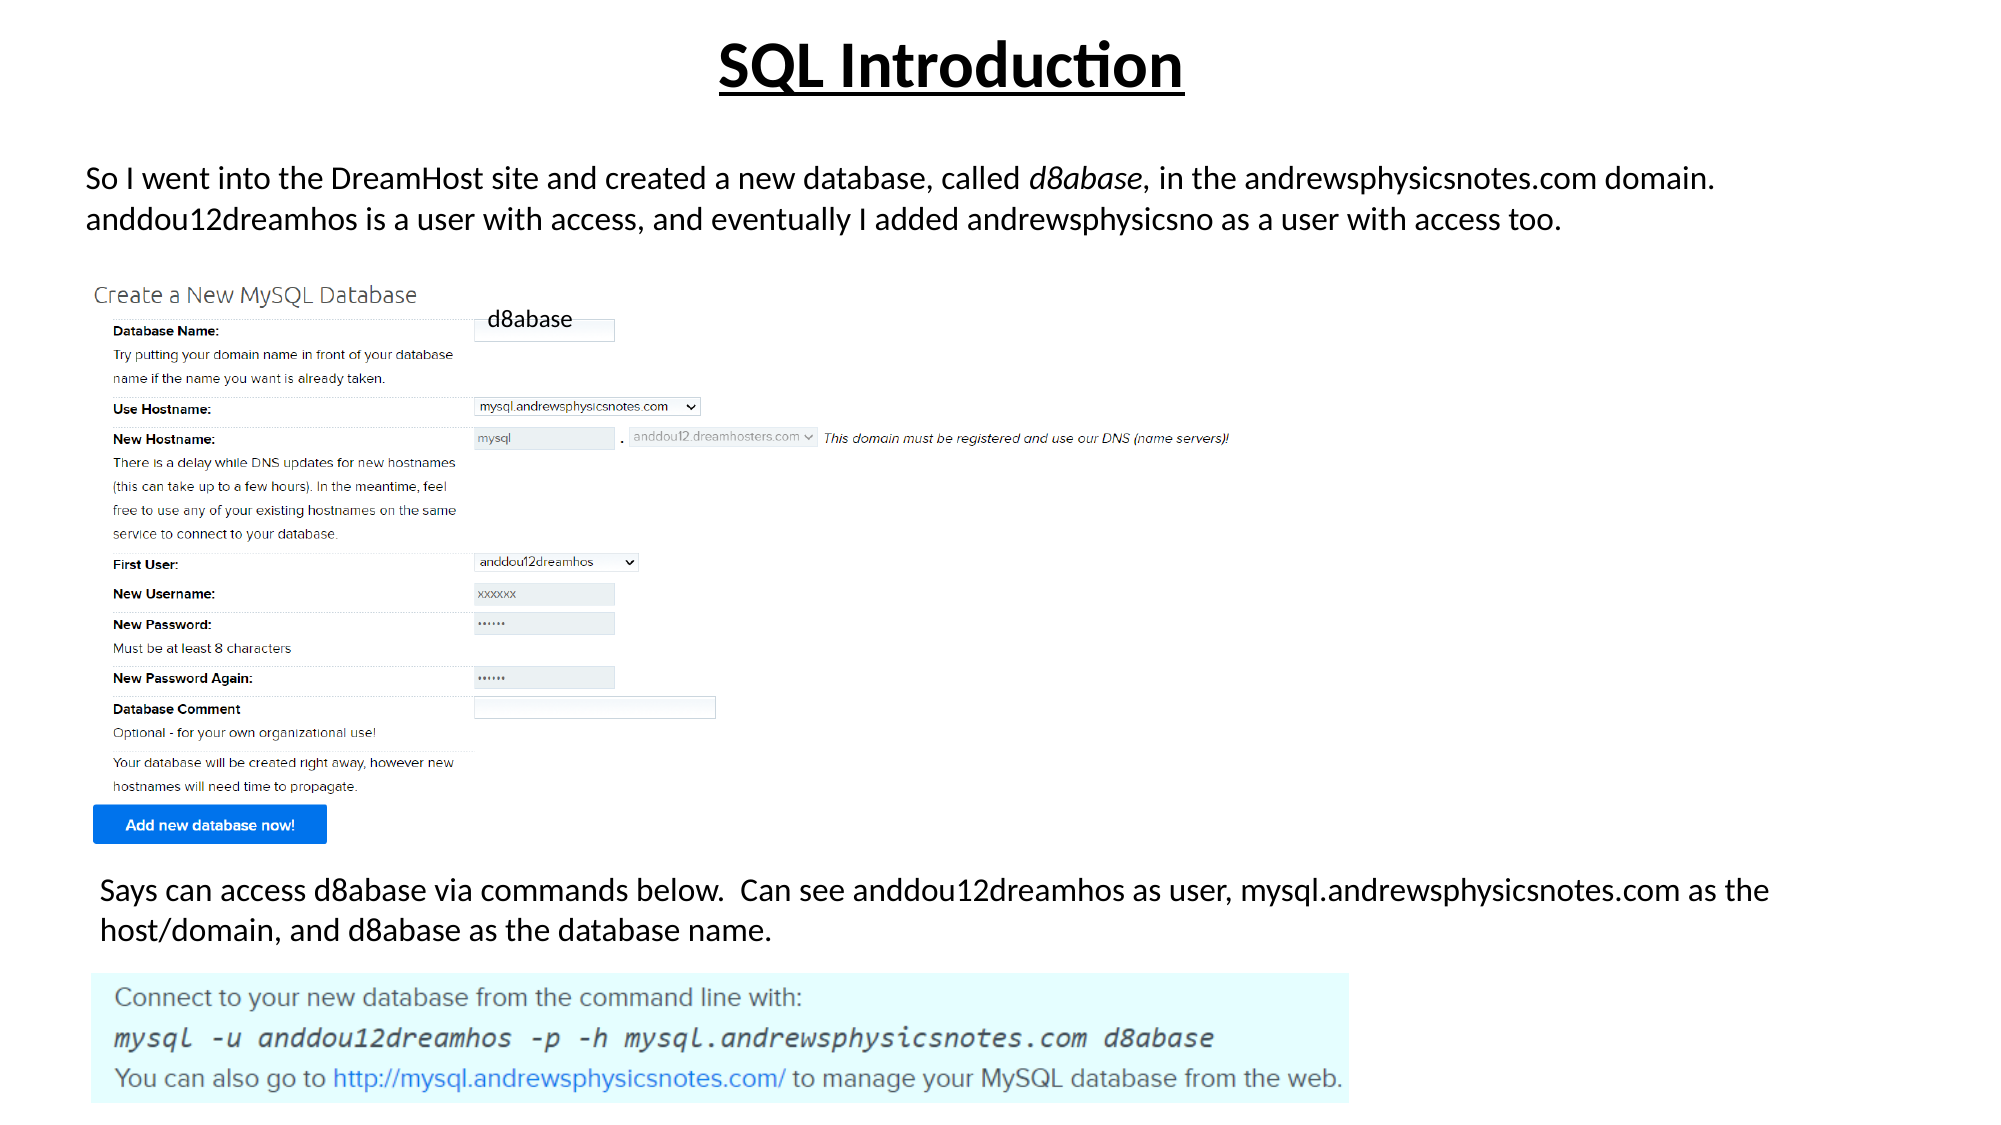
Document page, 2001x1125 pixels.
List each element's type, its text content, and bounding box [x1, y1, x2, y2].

picture [91, 973, 1349, 1103]
text_box Says can access d8abase via commands below. Can see anddou12dreamhos as user, mysql.andrewsphysicsnotes.com as the host/domain, and d8abase as the database name. [85, 860, 1936, 956]
picture [85, 276, 1240, 849]
text_box SQL Introduction [704, 13, 1200, 109]
text_box So I went into the DreamHost site and created a new database, called d8abase, in the andrewsphysicsnotes.com domain. anddou12dreamhos is a user with access, and eventually I added andrewsphysicsno as a user with access too. [70, 149, 1950, 244]
